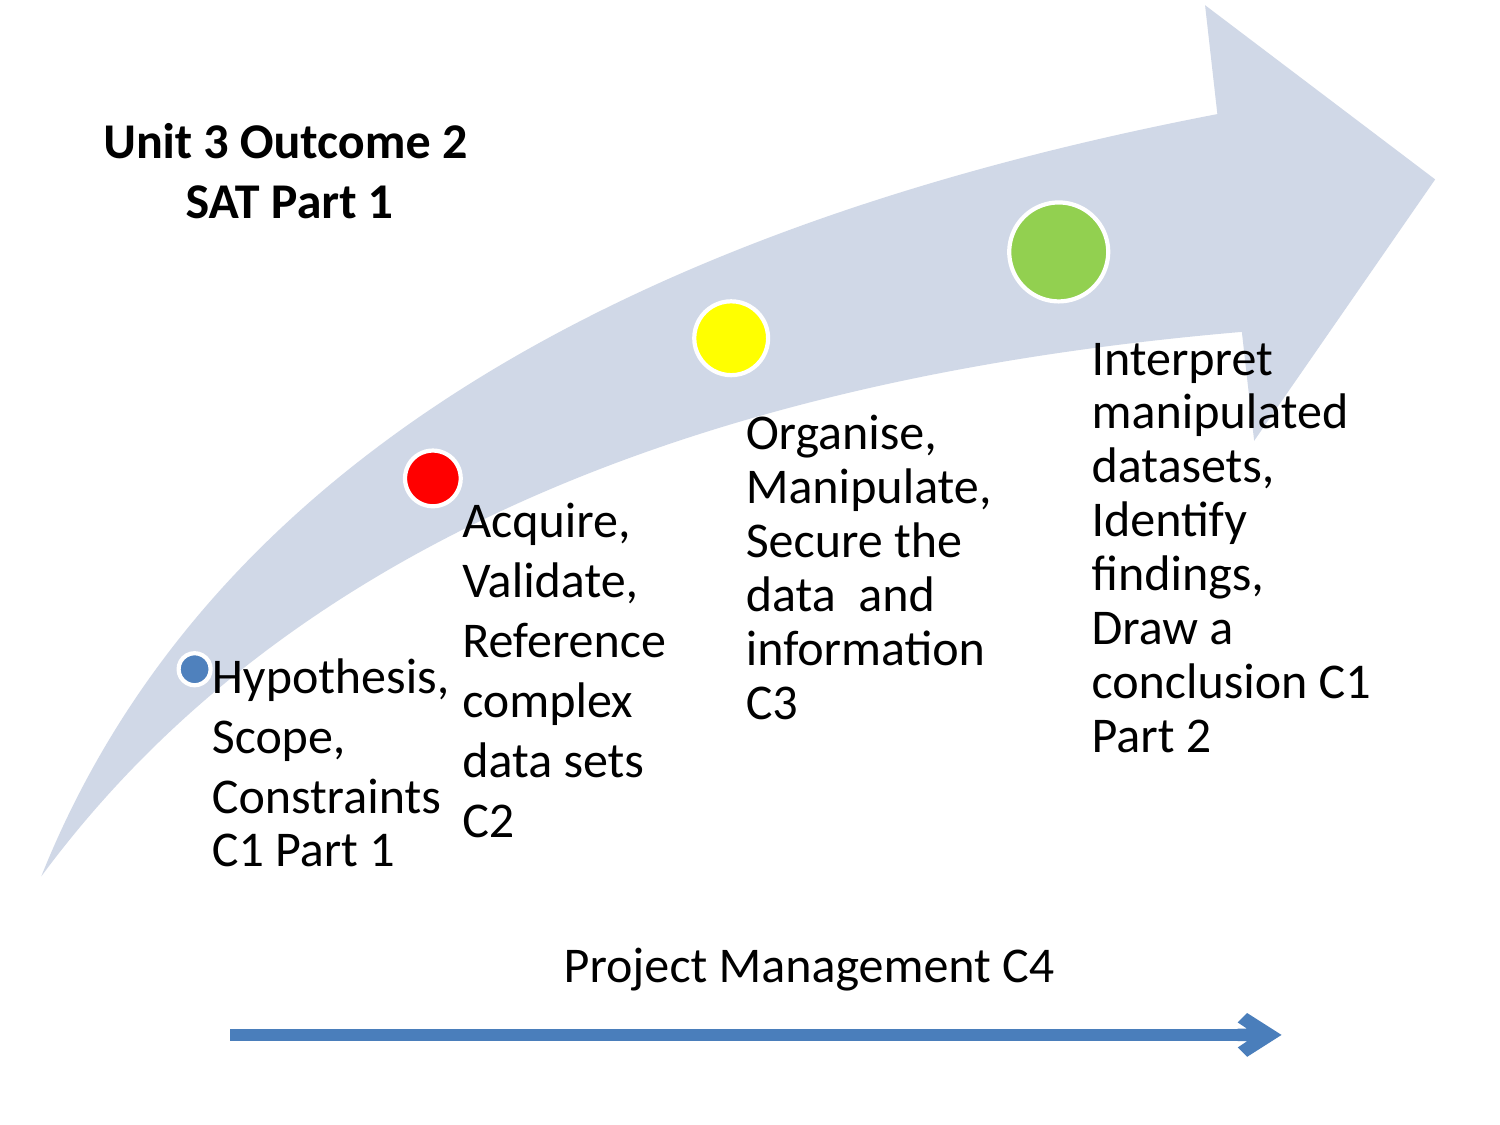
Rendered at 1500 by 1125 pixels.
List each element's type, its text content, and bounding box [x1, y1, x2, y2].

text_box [41, 4, 1436, 904]
text_box Project Management C4 [431, 925, 1187, 1000]
